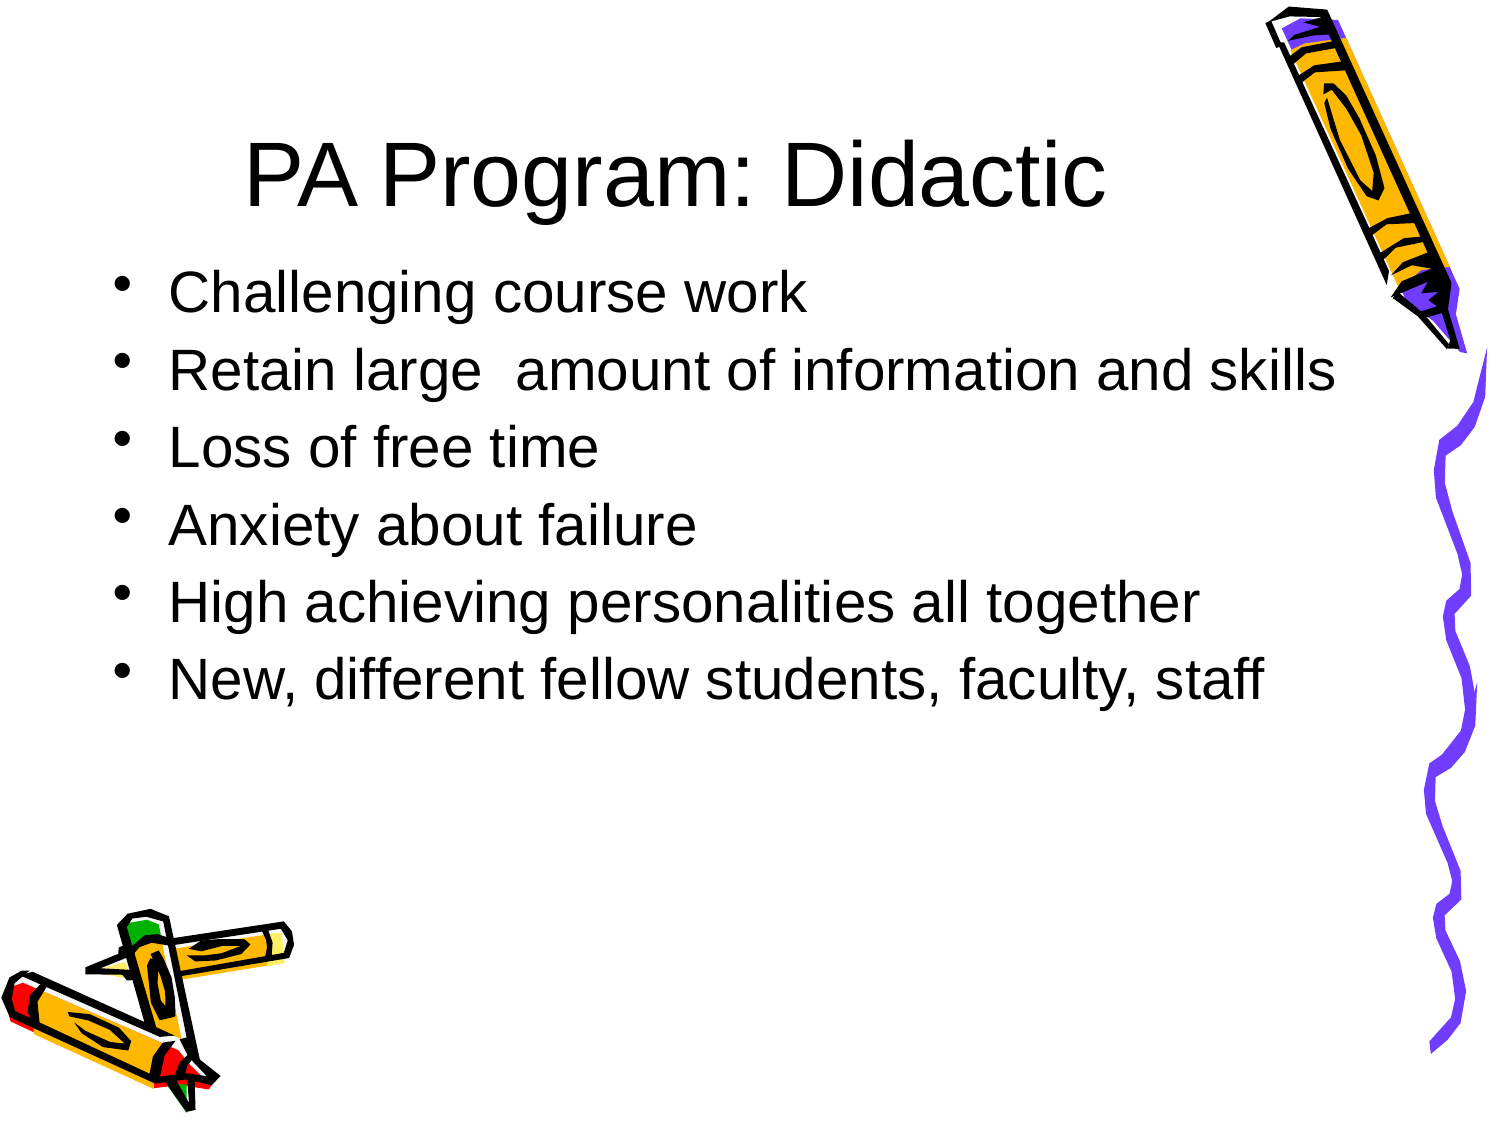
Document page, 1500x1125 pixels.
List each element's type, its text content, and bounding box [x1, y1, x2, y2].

title PA Program: Didactic [111, 0, 1241, 226]
list Challenging course work Retain large amount of information and skills Loss of free time Anxiety about failure High achieving personalities all together New, different fellow students, faculty, staff [111, 261, 1376, 863]
